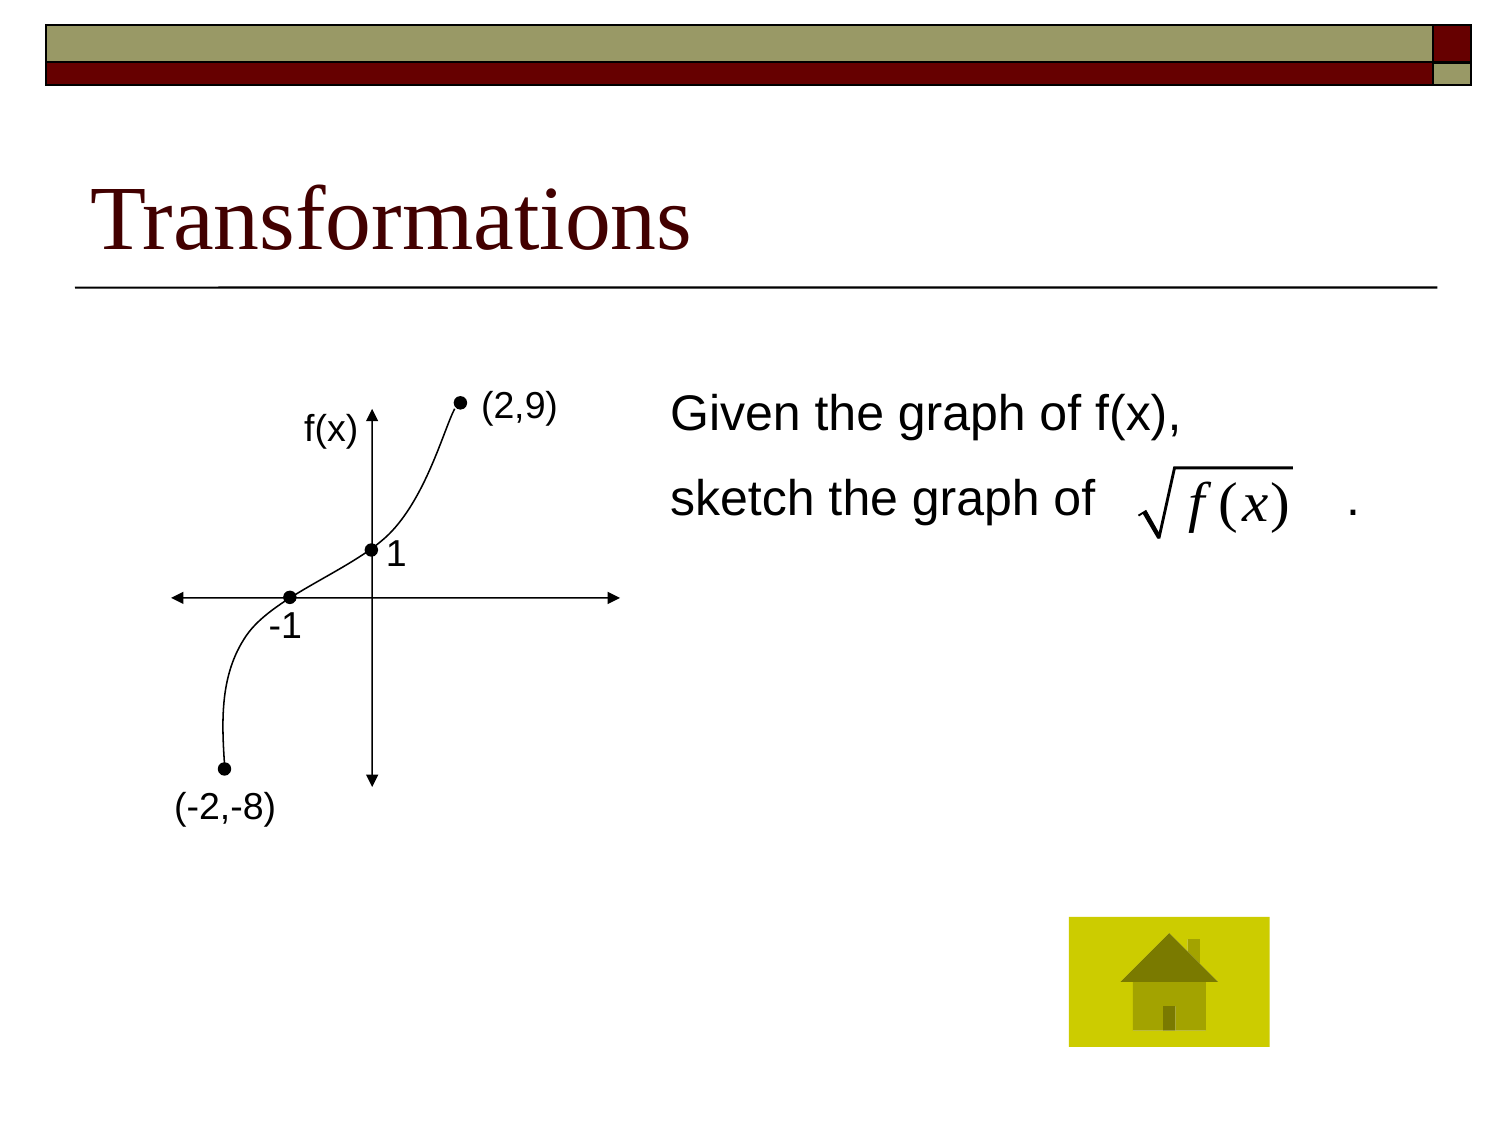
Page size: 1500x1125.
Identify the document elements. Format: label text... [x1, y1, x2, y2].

text_box [222, 627, 302, 767]
text_box [1068, 916, 1270, 1047]
text_box (2,9) [466, 373, 821, 434]
text_box [454, 396, 467, 409]
text_box [171, 591, 253, 605]
text_box Given the graph of f(x), sketch the graph of . [655, 373, 1500, 534]
text_box [297, 551, 366, 593]
text_box (-2,-8) [159, 774, 514, 835]
text_box [218, 762, 231, 774]
title Transformations [74, 87, 1426, 276]
text_box [365, 544, 371, 556]
text_box f(x) [289, 397, 443, 457]
text_box 1 [371, 522, 466, 582]
text_box [420, 591, 621, 605]
text_box [443, 408, 455, 438]
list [1127, 455, 1306, 550]
text_box -1 [253, 593, 420, 654]
text_box [383, 457, 436, 522]
